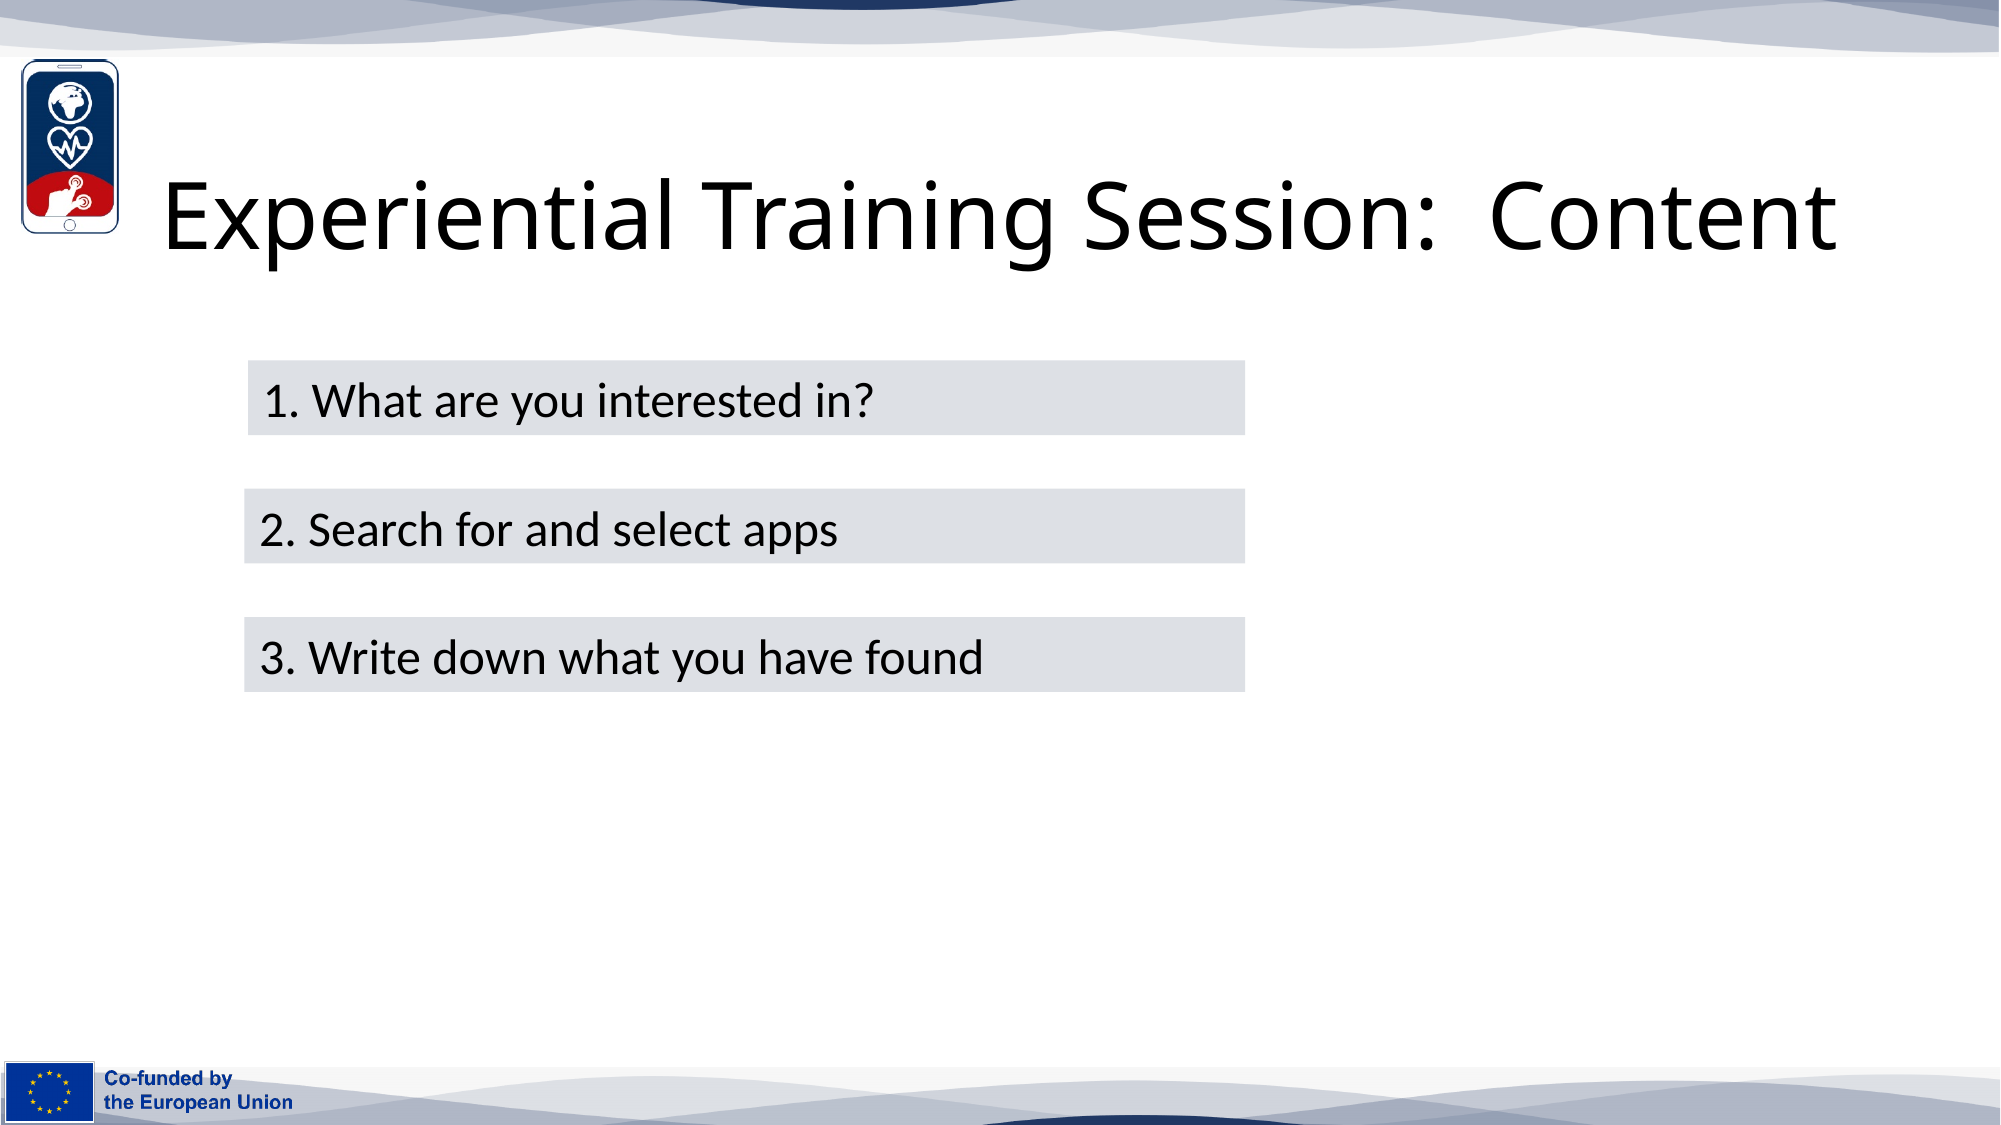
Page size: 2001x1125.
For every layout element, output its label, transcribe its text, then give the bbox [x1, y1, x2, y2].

text_box 3. Write down what you have found [244, 617, 1246, 692]
picture [0, 1058, 2001, 1125]
text_box 1. What are you interested in? [248, 360, 1246, 436]
title Experiential Training Session: Content [137, 59, 1863, 278]
picture [0, 0, 1999, 57]
picture [21, 59, 119, 234]
text_box 2. Search for and select apps [244, 488, 1246, 564]
